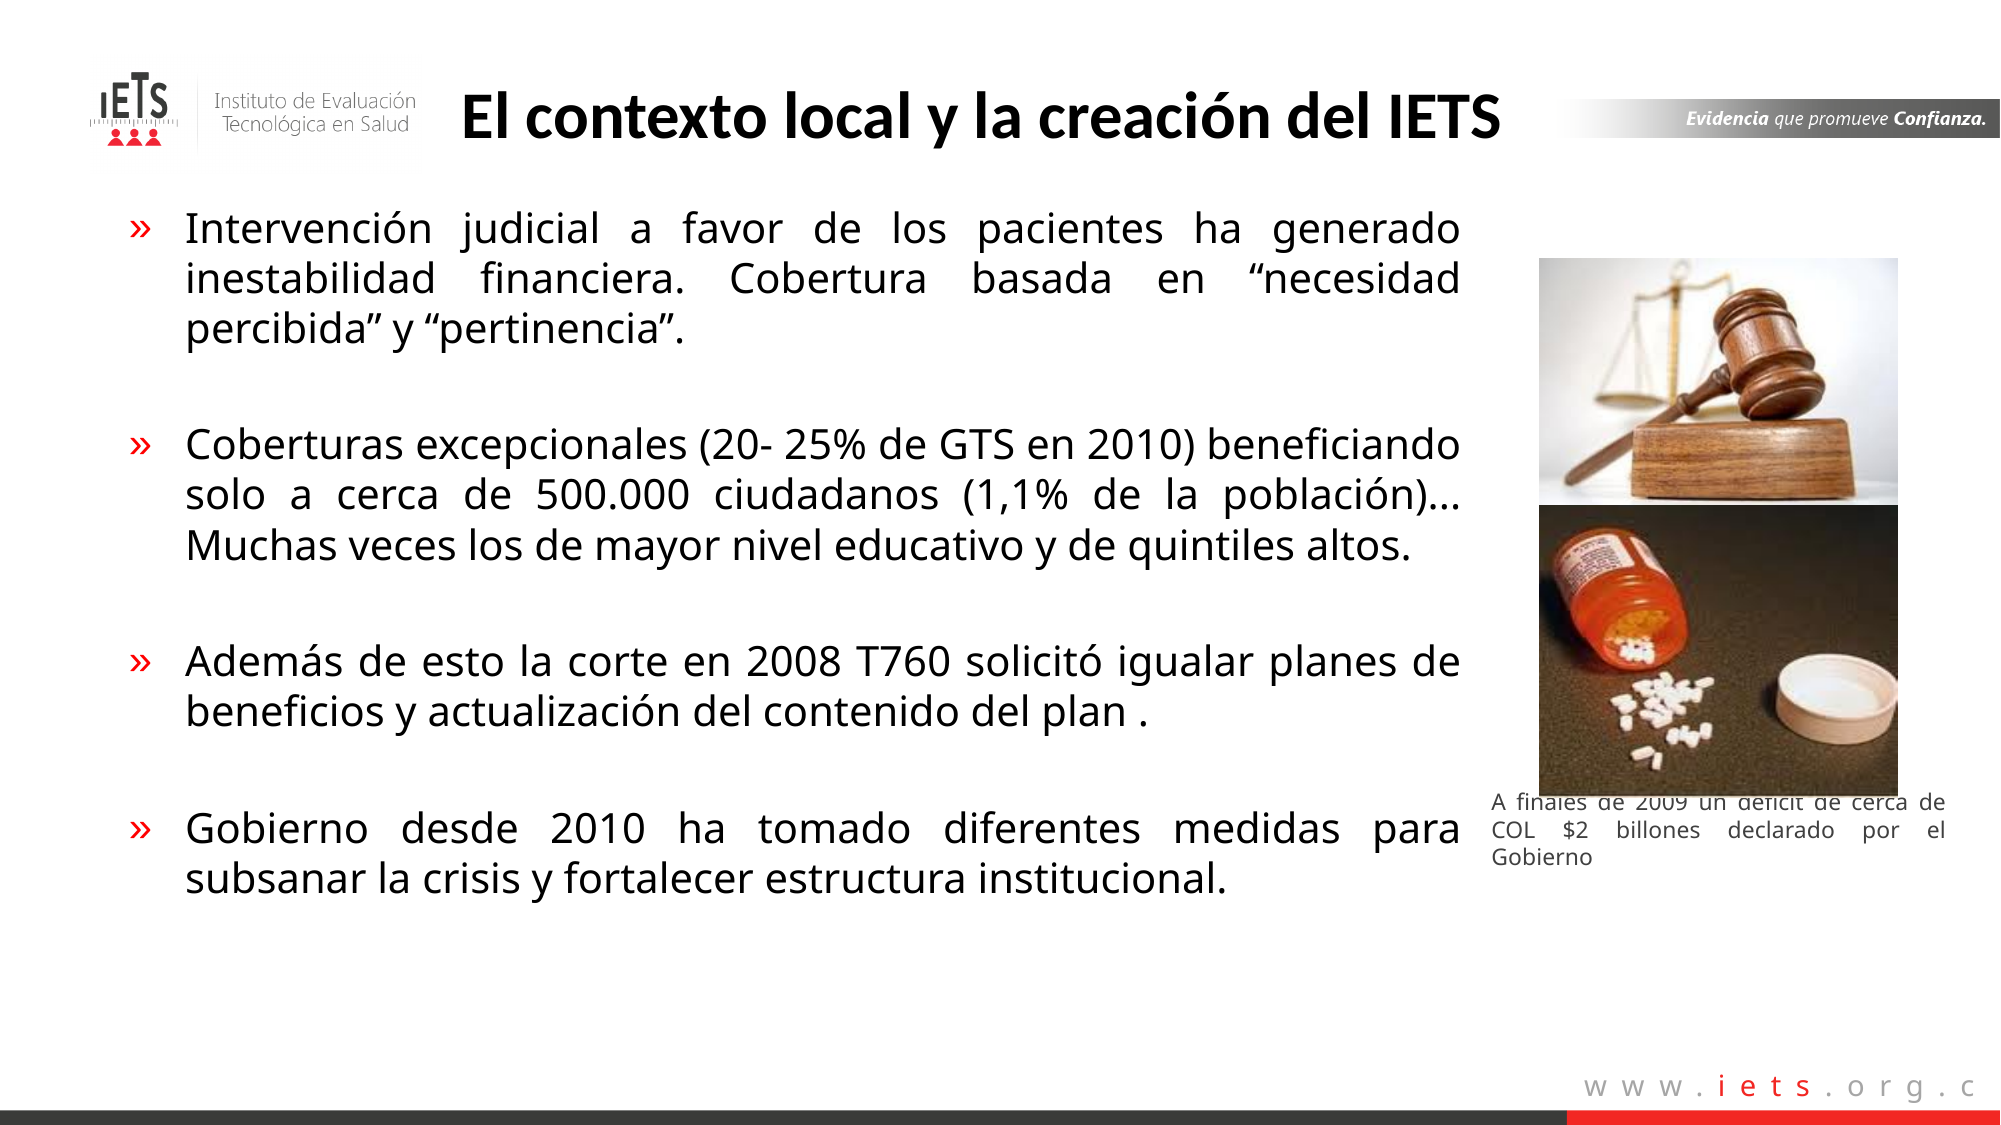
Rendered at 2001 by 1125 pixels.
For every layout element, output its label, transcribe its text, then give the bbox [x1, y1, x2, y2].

list A finales de 2009 un déficit de cerca de COL $2 billones declarado por el Gobierno [1476, 504, 1962, 900]
list Intervención judicial a favor de los pacientes ha generado inestabilidad financiera. Cobertura basada en “necesidad percibida” y “pertinencia”. Coberturas excepcionales (20- 25% de GTS en 2010) beneficiando solo a cerca de 500.000 ciudadanos (1,1% de la población)... Muchas veces los de mayor nivel educativo y de quintiles altos. Además de esto la corte en 2008 T760 solicitó igualar planes de beneficios y actualización del contenido del plan . Gobierno desde 2010 ha tomado diferentes medidas para subsanar la crisis y fortalecer estructura institucional. [114, 194, 1477, 743]
picture [90, 54, 422, 174]
picture [1539, 257, 1899, 798]
picture [1546, 99, 2000, 138]
text_box El contexto local y la creación del IETS [444, 64, 1520, 159]
